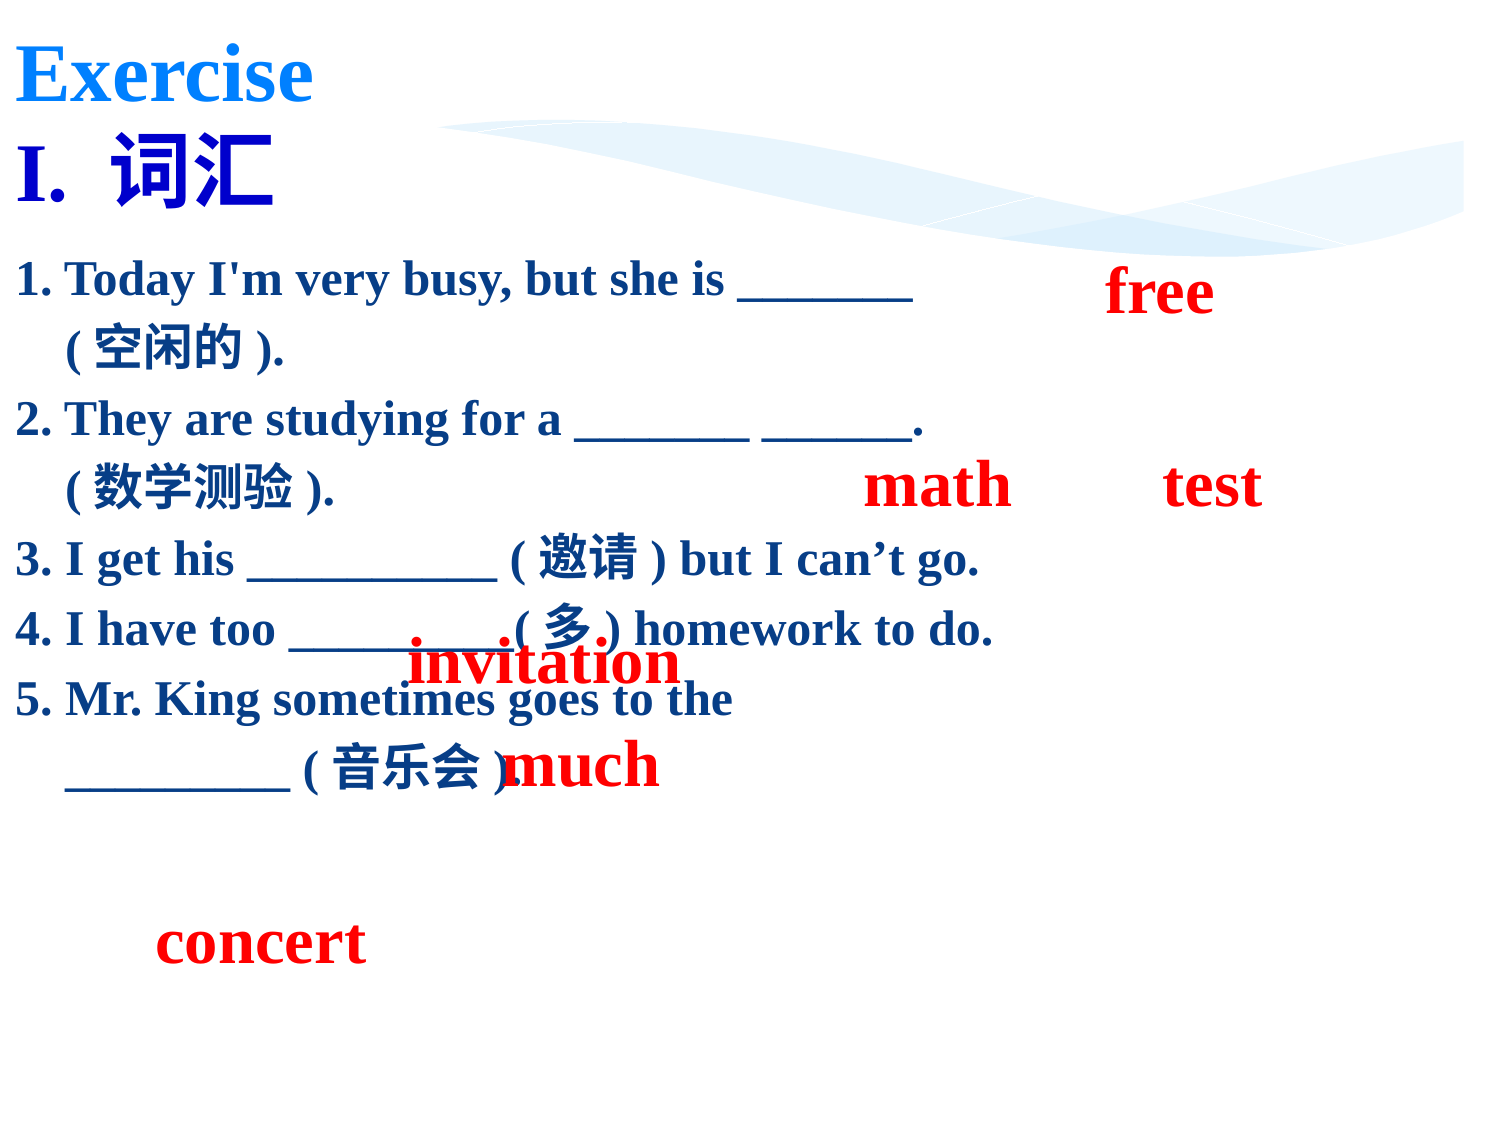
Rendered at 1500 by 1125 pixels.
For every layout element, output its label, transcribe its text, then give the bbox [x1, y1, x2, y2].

text_box math test [844, 429, 1396, 530]
text_box much [482, 710, 703, 810]
list 1. Today I'm very busy, but she is _______ (空闲的). 2. They are studying for a _______ ______. (数学测验). 3. I get his __________ (邀请) but I can’t go. 4. I have too _________(多) homework to do. 5. Mr. King sometimes goes to the _________ (音乐会). [0, 237, 1350, 1005]
text_box concert [135, 887, 435, 987]
text_box free [1050, 237, 1271, 337]
text_box invitation [387, 606, 719, 707]
title Exercise I. 词汇 [0, 54, 799, 183]
